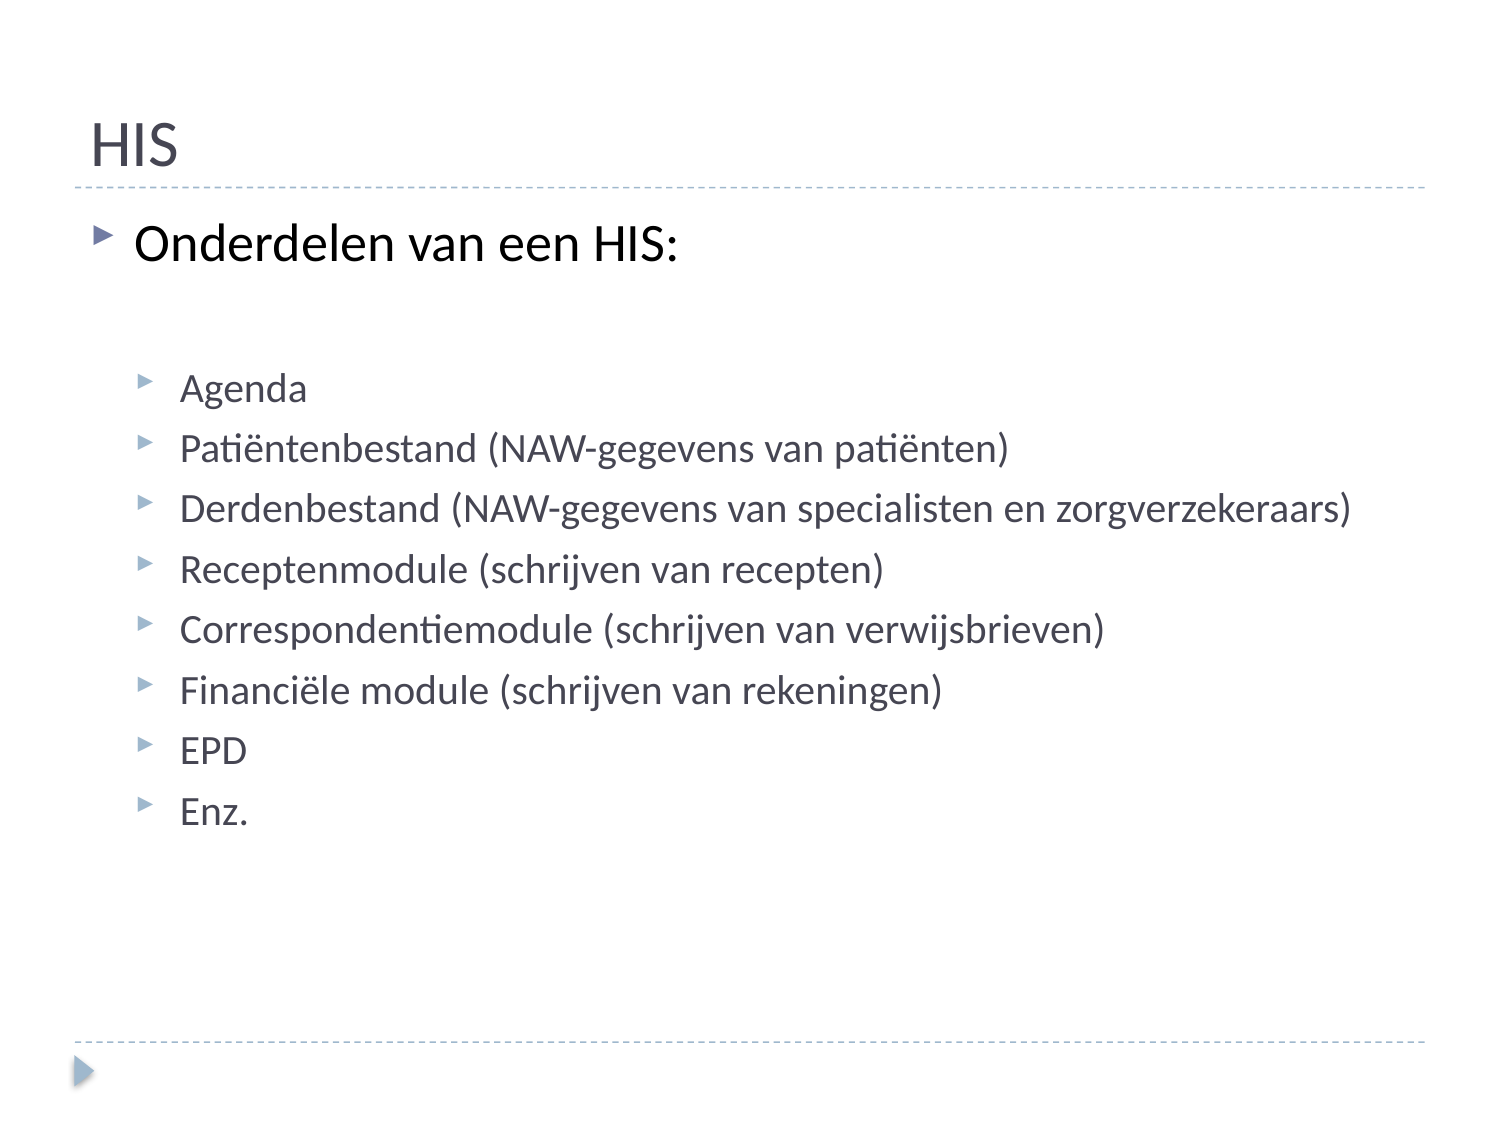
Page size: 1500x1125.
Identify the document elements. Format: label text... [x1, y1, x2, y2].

title HIS [74, 24, 1426, 188]
list Onderdelen van een HIS: Agenda Patiëntenbestand (NAW-gegevens van patiënten) Derdenbestand (NAW-gegevens van specialisten en zorgverzekeraars) Receptenmodule (schrijven van recepten) Correspondentiemodule (schrijven van verwijsbrieven) Financiële module (schrijven van rekeningen) EPD Enz. [74, 199, 1426, 1011]
